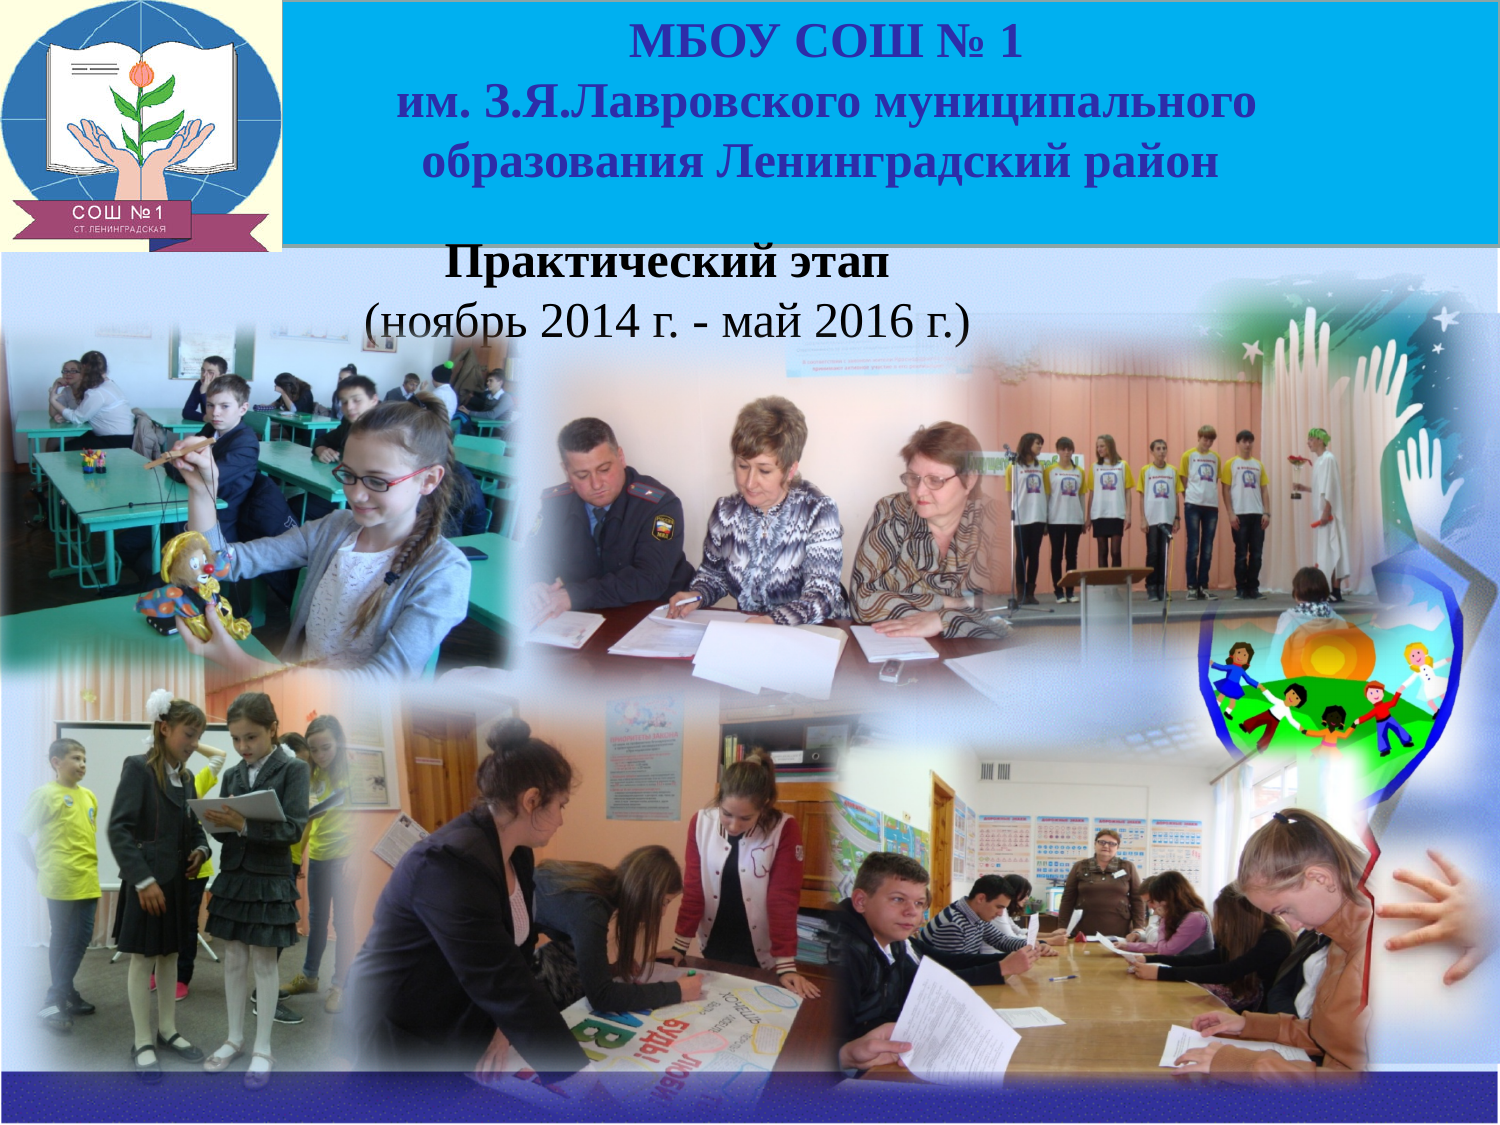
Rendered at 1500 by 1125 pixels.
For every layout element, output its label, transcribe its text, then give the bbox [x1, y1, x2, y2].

text_box [282, 0, 1500, 248]
picture [0, 0, 1500, 1125]
text_box МБОУ СОШ № 1 им. З.Я.Лавровского муниципального образования Ленинградский район [368, 0, 1285, 195]
text_box Практический этап (ноябрь 2014 г. - май 2016 г.) [123, 219, 1211, 314]
